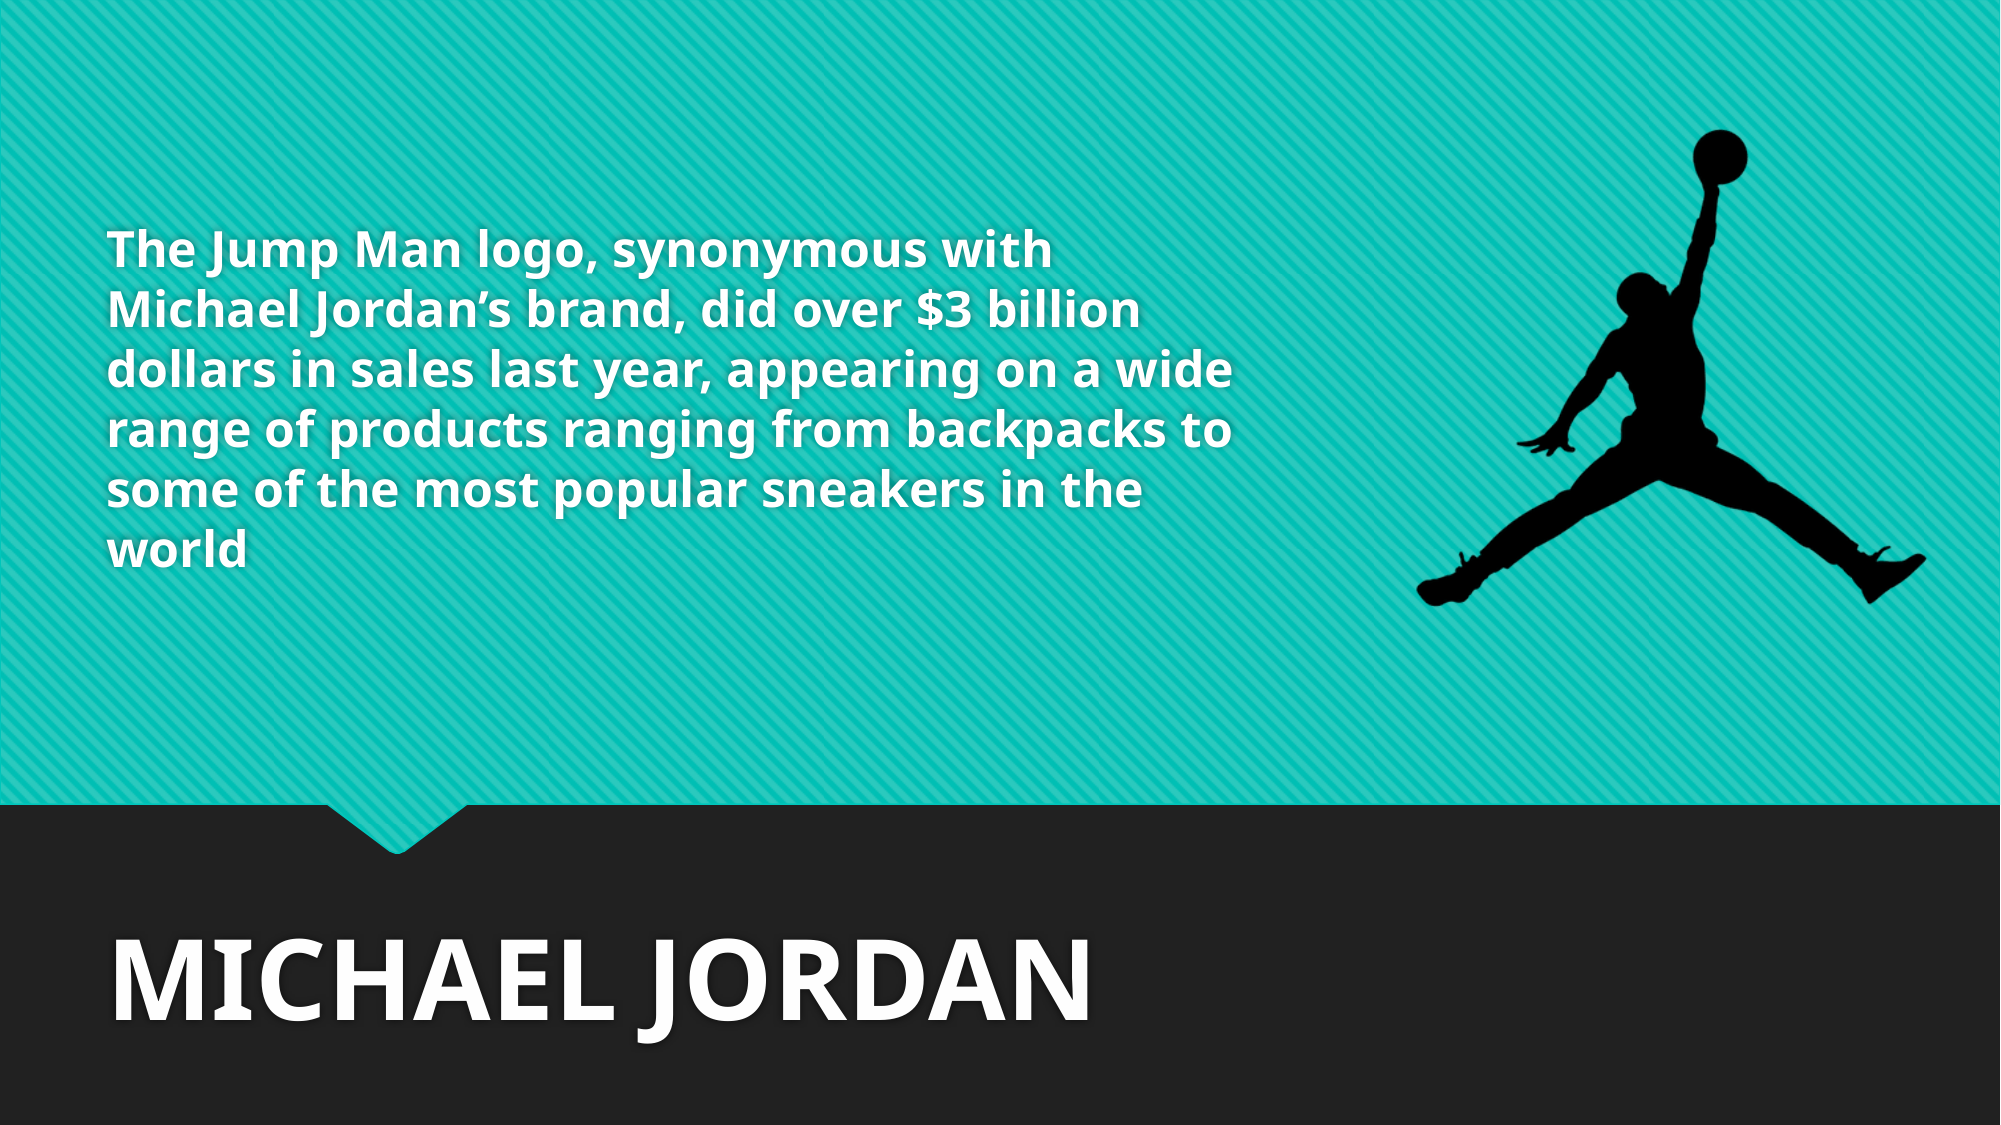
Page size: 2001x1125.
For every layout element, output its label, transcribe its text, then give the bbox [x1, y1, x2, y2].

title MICHAEL JORDAN [91, 882, 1826, 1051]
subtitle The Jump Man logo, synonymous with Michael Jordan’s brand, did over $3 billion dollars in sales last year, appearing on a wide range of products ranging from backpacks to some of the most popular sneakers in the world [91, 209, 1272, 634]
picture [1405, 102, 1937, 634]
